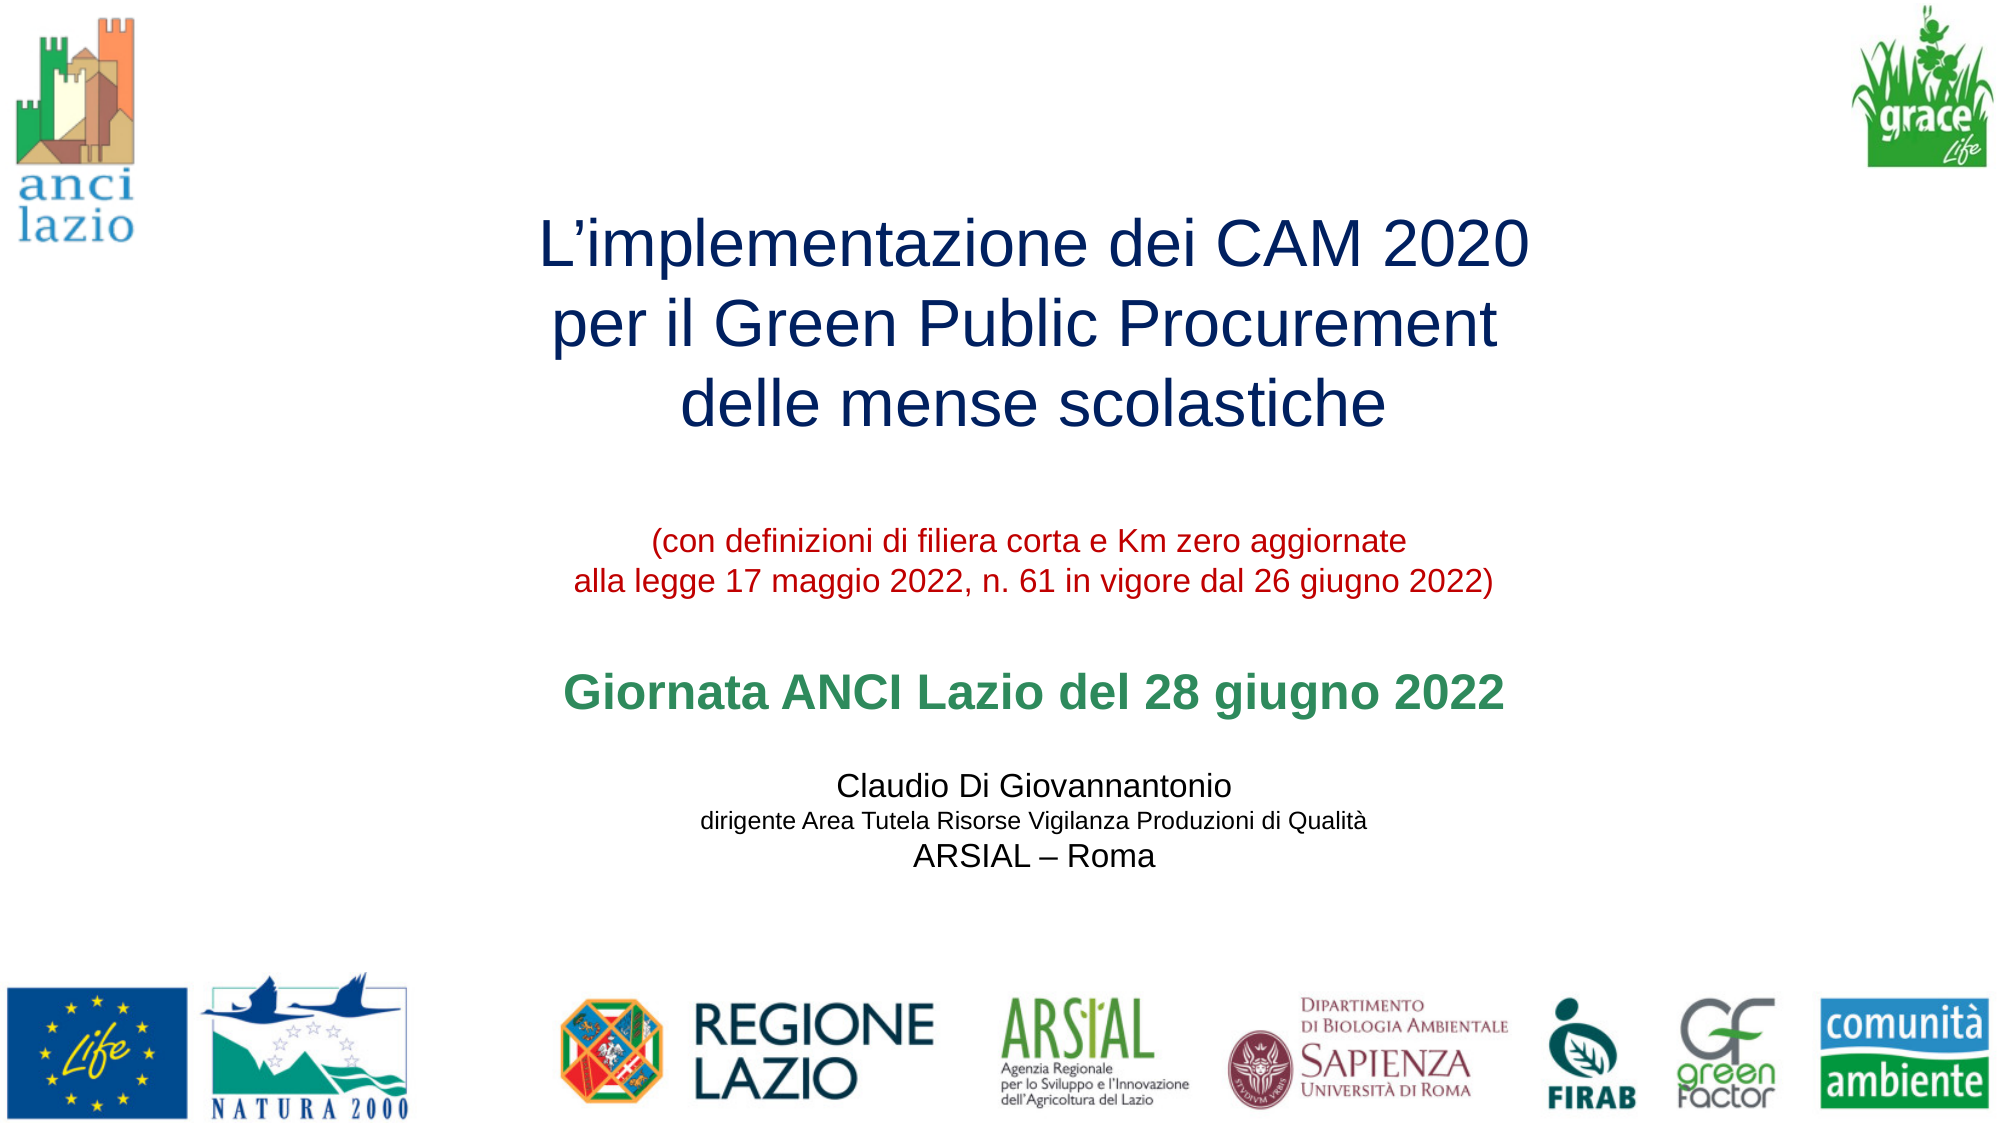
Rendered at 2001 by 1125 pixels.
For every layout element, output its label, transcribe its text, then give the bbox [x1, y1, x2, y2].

picture [0, 972, 2000, 1123]
text_box L’implementazione dei CAM 2020 per il Green Public Procurement delle mense scolastiche (con definizioni di filiera corta e Km zero aggiornate alla legge 17 maggio 2022, n. 61 in vigore dal 26 giugno 2022) Giornata ANCI Lazio del 28 giugno 2022 Claudio Di Giovannantonio dirigente Area Tutela Risorse Vigilanza Produzioni di Qualità ARSIAL – Roma [241, 147, 1829, 927]
picture [1851, 3, 1996, 169]
picture [5, 3, 138, 256]
